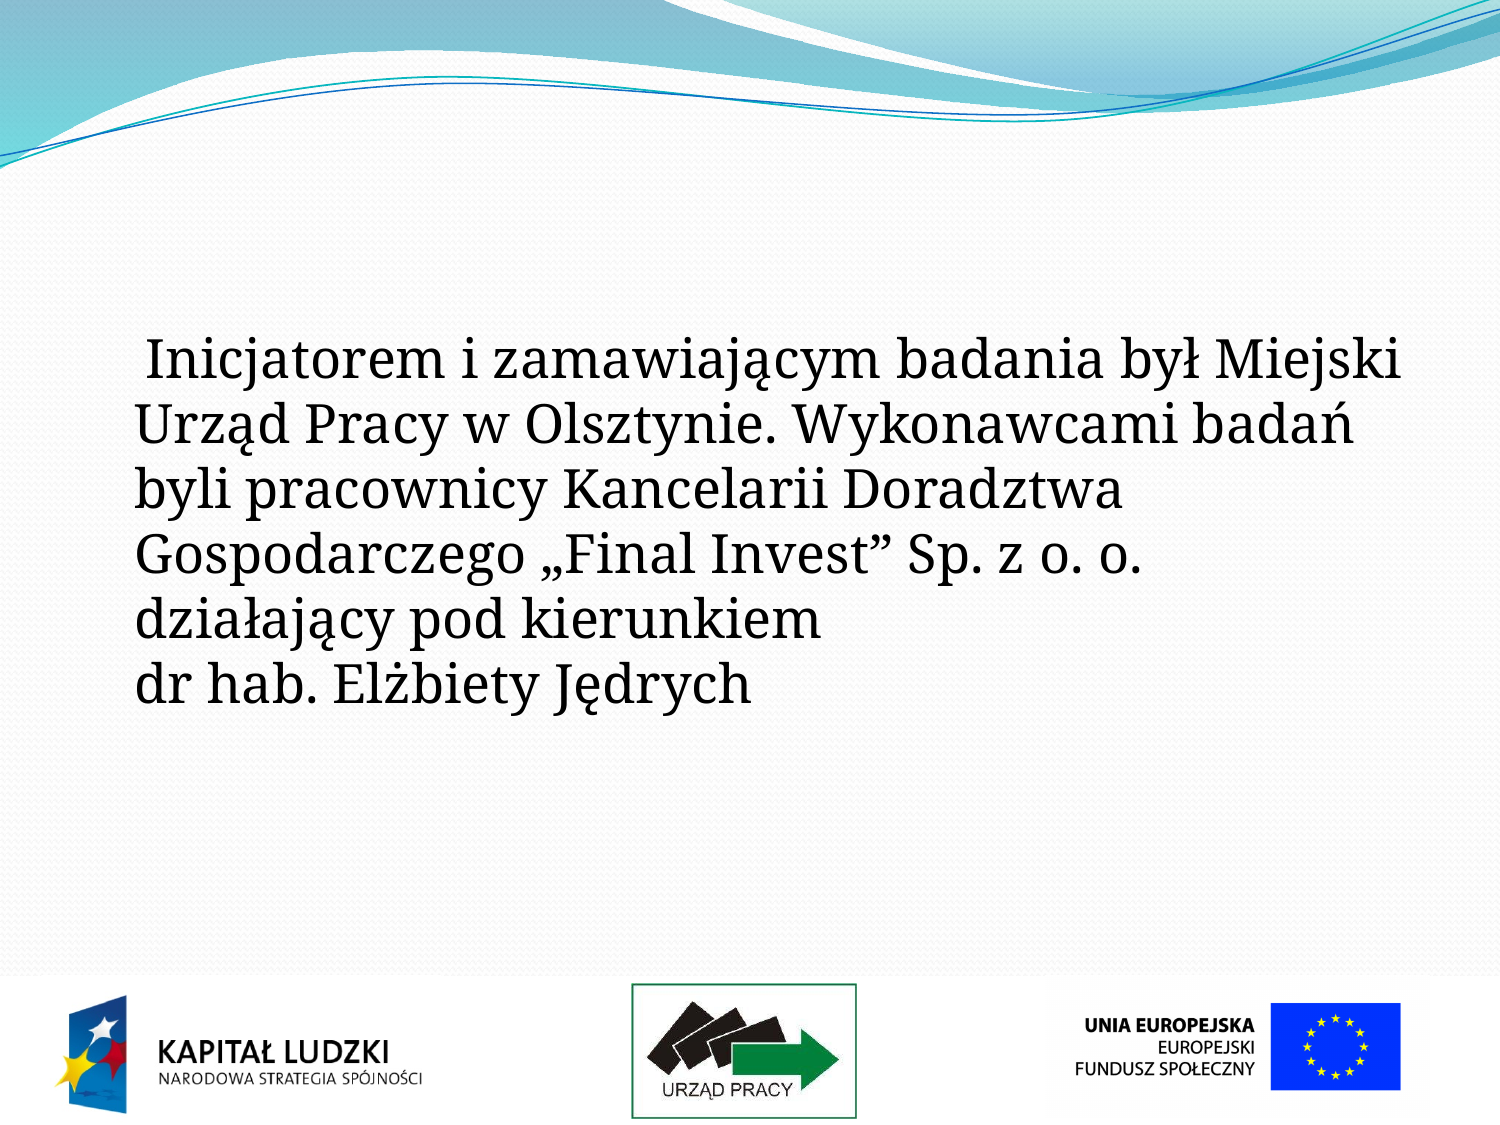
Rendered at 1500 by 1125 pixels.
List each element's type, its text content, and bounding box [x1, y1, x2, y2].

picture [41, 975, 442, 1125]
picture [631, 1038, 857, 1119]
picture [1045, 975, 1430, 1118]
list Inicjatorem i zamawiającym badania był Miejski Urząd Pracy w Olsztynie. Wykonawcami badań byli pracownicy Kancelarii Doradztwa Gospodarczego „Final Invest” Sp. z o. o. działający pod kierunkiem dr hab. Elżbiety Jędrych [75, 317, 1425, 1038]
